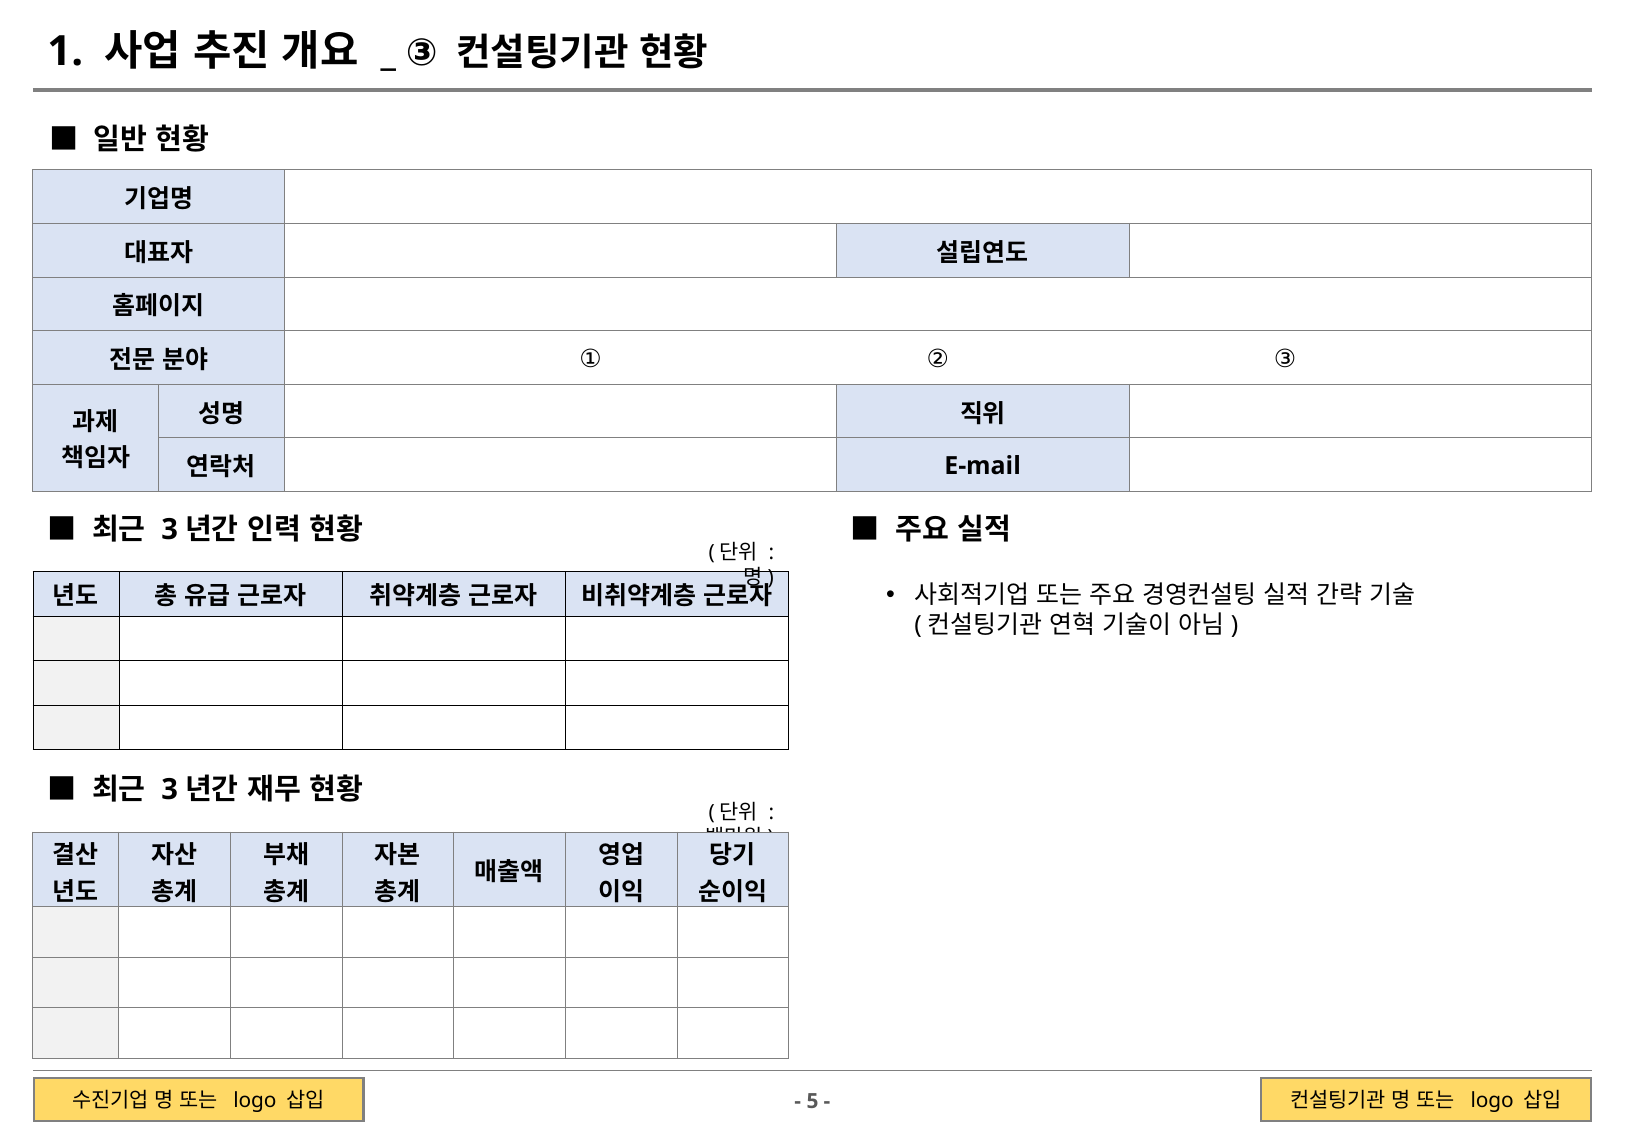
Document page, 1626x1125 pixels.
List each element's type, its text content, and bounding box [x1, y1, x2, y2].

table_cell [566, 958, 677, 1007]
table_cell [231, 1008, 342, 1058]
table_cell [343, 706, 565, 749]
table_cell [343, 617, 565, 660]
table_cell [33, 907, 118, 957]
table_cell [33, 958, 118, 1007]
table_cell [285, 385, 836, 437]
text_box 사회적기업 또는 주요 경영컨설팅 실적 간략 기술 (컨설팅기관 연혁 기술이 아님) [871, 571, 1581, 646]
table_cell [1130, 385, 1591, 437]
table_cell [1130, 438, 1591, 491]
text_box ■ 최근 3년간 재무 현황 [32, 763, 494, 813]
table_cell [119, 1008, 230, 1058]
table_cell [1130, 224, 1591, 277]
table_header 결산년도 [33, 833, 118, 906]
table_cell [678, 1008, 788, 1058]
table_cell [33, 1008, 118, 1058]
table_header 자본 총계 [343, 833, 453, 906]
table_cell 연락처 [159, 438, 284, 491]
table_cell [343, 661, 565, 705]
table_cell [678, 958, 788, 1007]
text_box ■ 최근 3년간 인력 현황 [32, 503, 494, 554]
table_header 기업명 [33, 170, 284, 223]
table_cell [454, 1008, 565, 1058]
table_cell [678, 907, 788, 957]
table_cell ① ② ③ [285, 331, 1591, 384]
table_header 당기 순이익 [678, 833, 788, 906]
table_cell [566, 706, 788, 749]
table_cell [285, 224, 836, 277]
table_header [285, 170, 1591, 223]
text_box ■ 일반 현황 [34, 113, 496, 163]
table_cell 설립연도 [837, 224, 1129, 277]
text_box (단위 : 백만원) [635, 791, 789, 832]
table_header 총 유급 근로자 [120, 572, 342, 616]
table_header 부채 총계 [231, 833, 342, 906]
table_cell [119, 958, 230, 1007]
table_cell [34, 706, 119, 749]
table_cell [120, 617, 342, 660]
table_cell 홈페이지 [33, 278, 284, 330]
table_cell 전문 분야 [33, 331, 284, 384]
table_cell [231, 907, 342, 957]
table_cell [285, 438, 836, 491]
table_header 영업 이익 [566, 833, 677, 906]
table_cell [34, 617, 119, 660]
table_cell [566, 1008, 677, 1058]
text_box 1. 사업 추진 개요 _ ③ 컨설팅기관 현황 [32, 16, 1061, 81]
table_cell [566, 907, 677, 957]
table_header 자산 총계 [119, 833, 230, 906]
table_cell [343, 907, 453, 957]
table_cell [566, 617, 788, 660]
table_cell [454, 907, 565, 957]
table_cell 과제 책임자 [33, 385, 158, 491]
table_cell [34, 661, 119, 705]
table_header 비취약계층 근로자 [566, 572, 788, 616]
table_cell 성명 [159, 385, 284, 437]
text_box (단위 : 명) [670, 531, 789, 597]
table_cell [120, 706, 342, 749]
table_cell E-mail [837, 438, 1129, 491]
table_header 년도 [34, 572, 119, 616]
table_cell 대표자 [33, 224, 284, 277]
table_cell [119, 907, 230, 957]
table_header 취약계층 근로자 [343, 572, 565, 616]
table_cell [454, 958, 565, 1007]
table_cell [566, 661, 788, 705]
text_box ■ 주요 실적 [836, 503, 1297, 554]
table_cell [231, 958, 342, 1007]
table_header 매출액 [454, 833, 565, 906]
table_cell [343, 958, 453, 1007]
table_cell 직위 [837, 385, 1129, 437]
table_cell [343, 1008, 453, 1058]
table_cell [285, 278, 1591, 330]
table_cell [120, 661, 342, 705]
